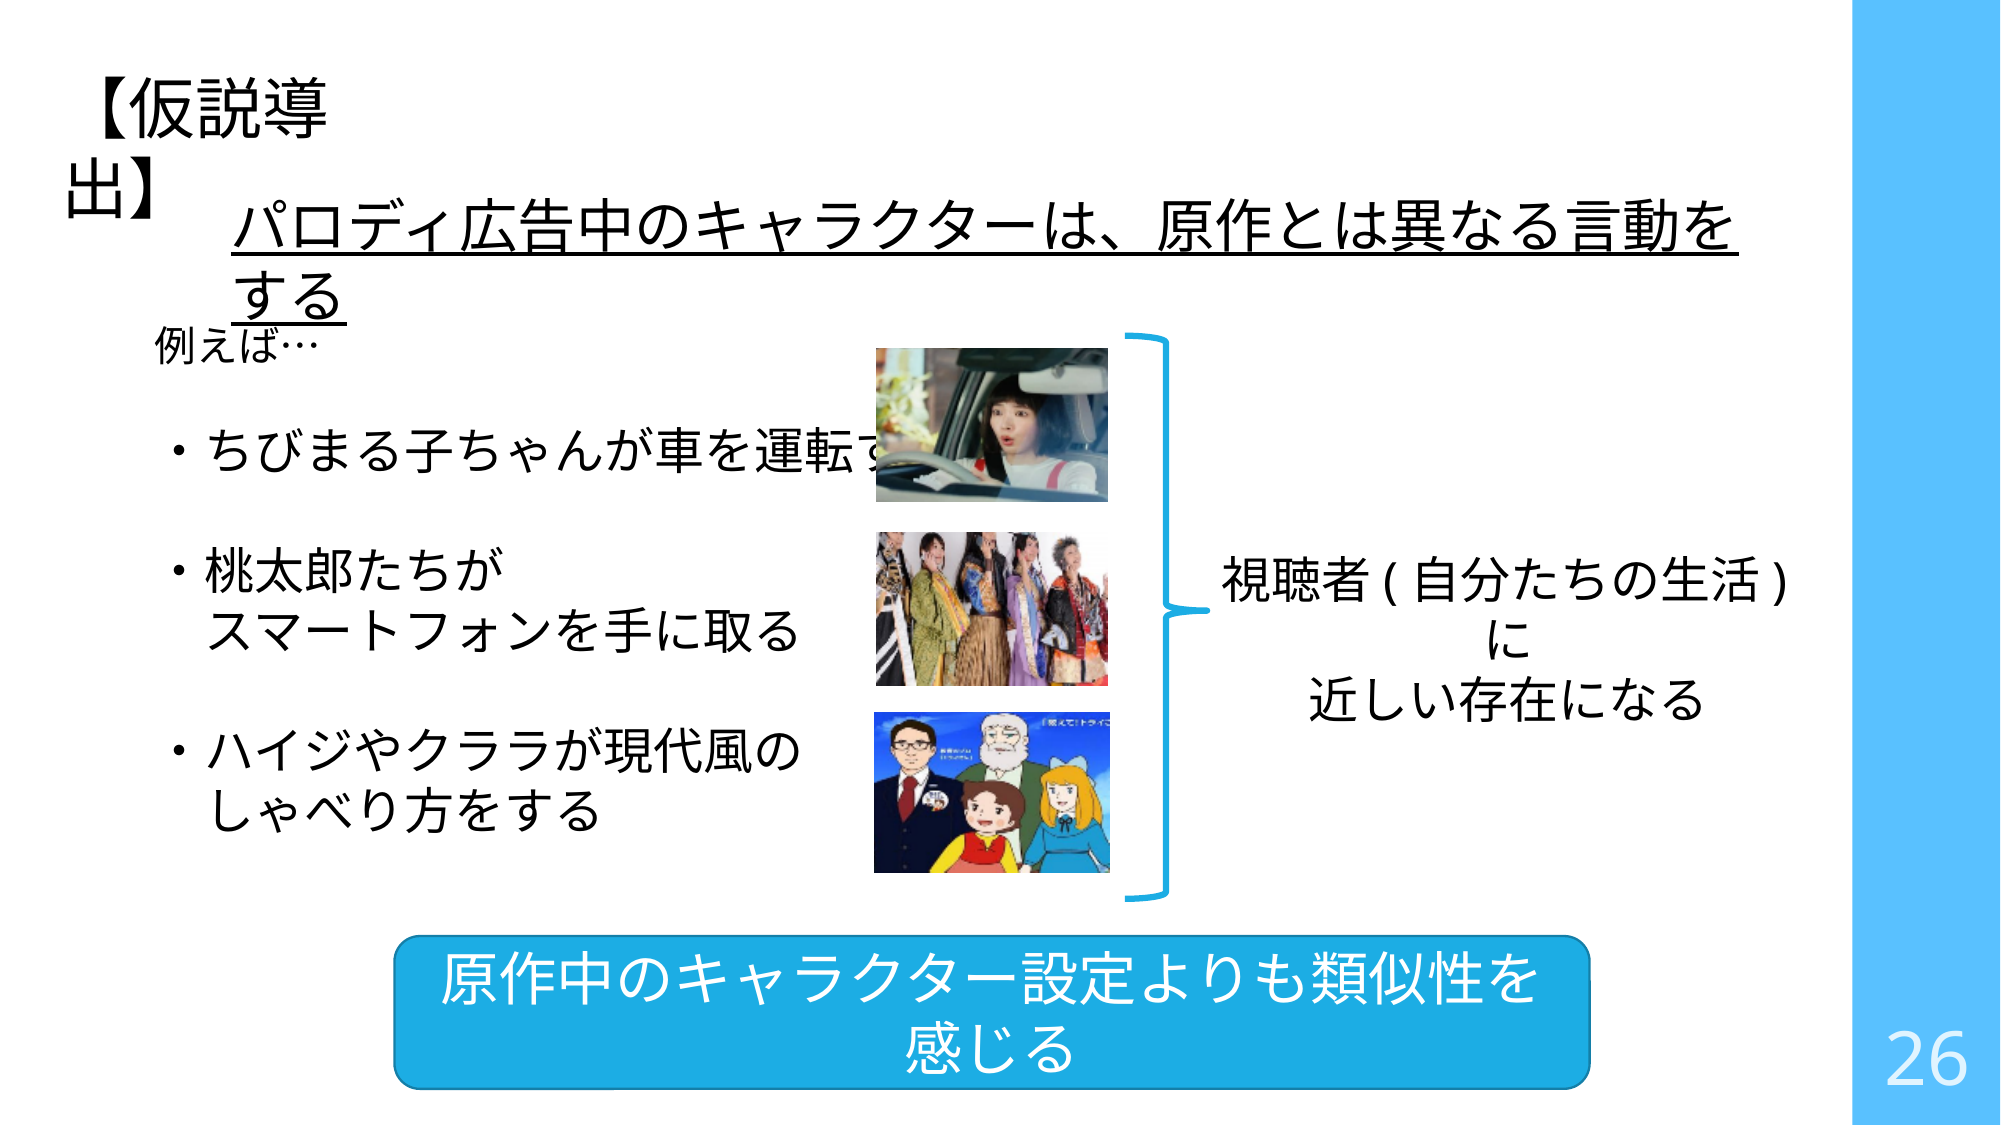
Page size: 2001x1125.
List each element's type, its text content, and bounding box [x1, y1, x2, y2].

text_box 【仮説導出】 [47, 59, 444, 235]
picture [873, 712, 1111, 873]
picture [876, 348, 1108, 502]
text_box 例えば… ・ちびまる子ちゃんが車を運転する ・桃太郎たちが スマートフォンを手に取る ・ハイジやクララが現代風の しゃべり方をする [139, 312, 1045, 848]
picture [876, 532, 1108, 686]
slide_number 26 [1852, 1012, 2000, 1110]
text_box 視聴者(自分たちの生活)に 近しい存在になる [1207, 540, 1811, 736]
text_box 原作中のキャラクター設定よりも類似性を感じる [393, 934, 1591, 1091]
text_box パロディ広告中のキャラクターは、原作とは異なる言動をする [216, 182, 1768, 337]
text_box [1124, 334, 1207, 900]
